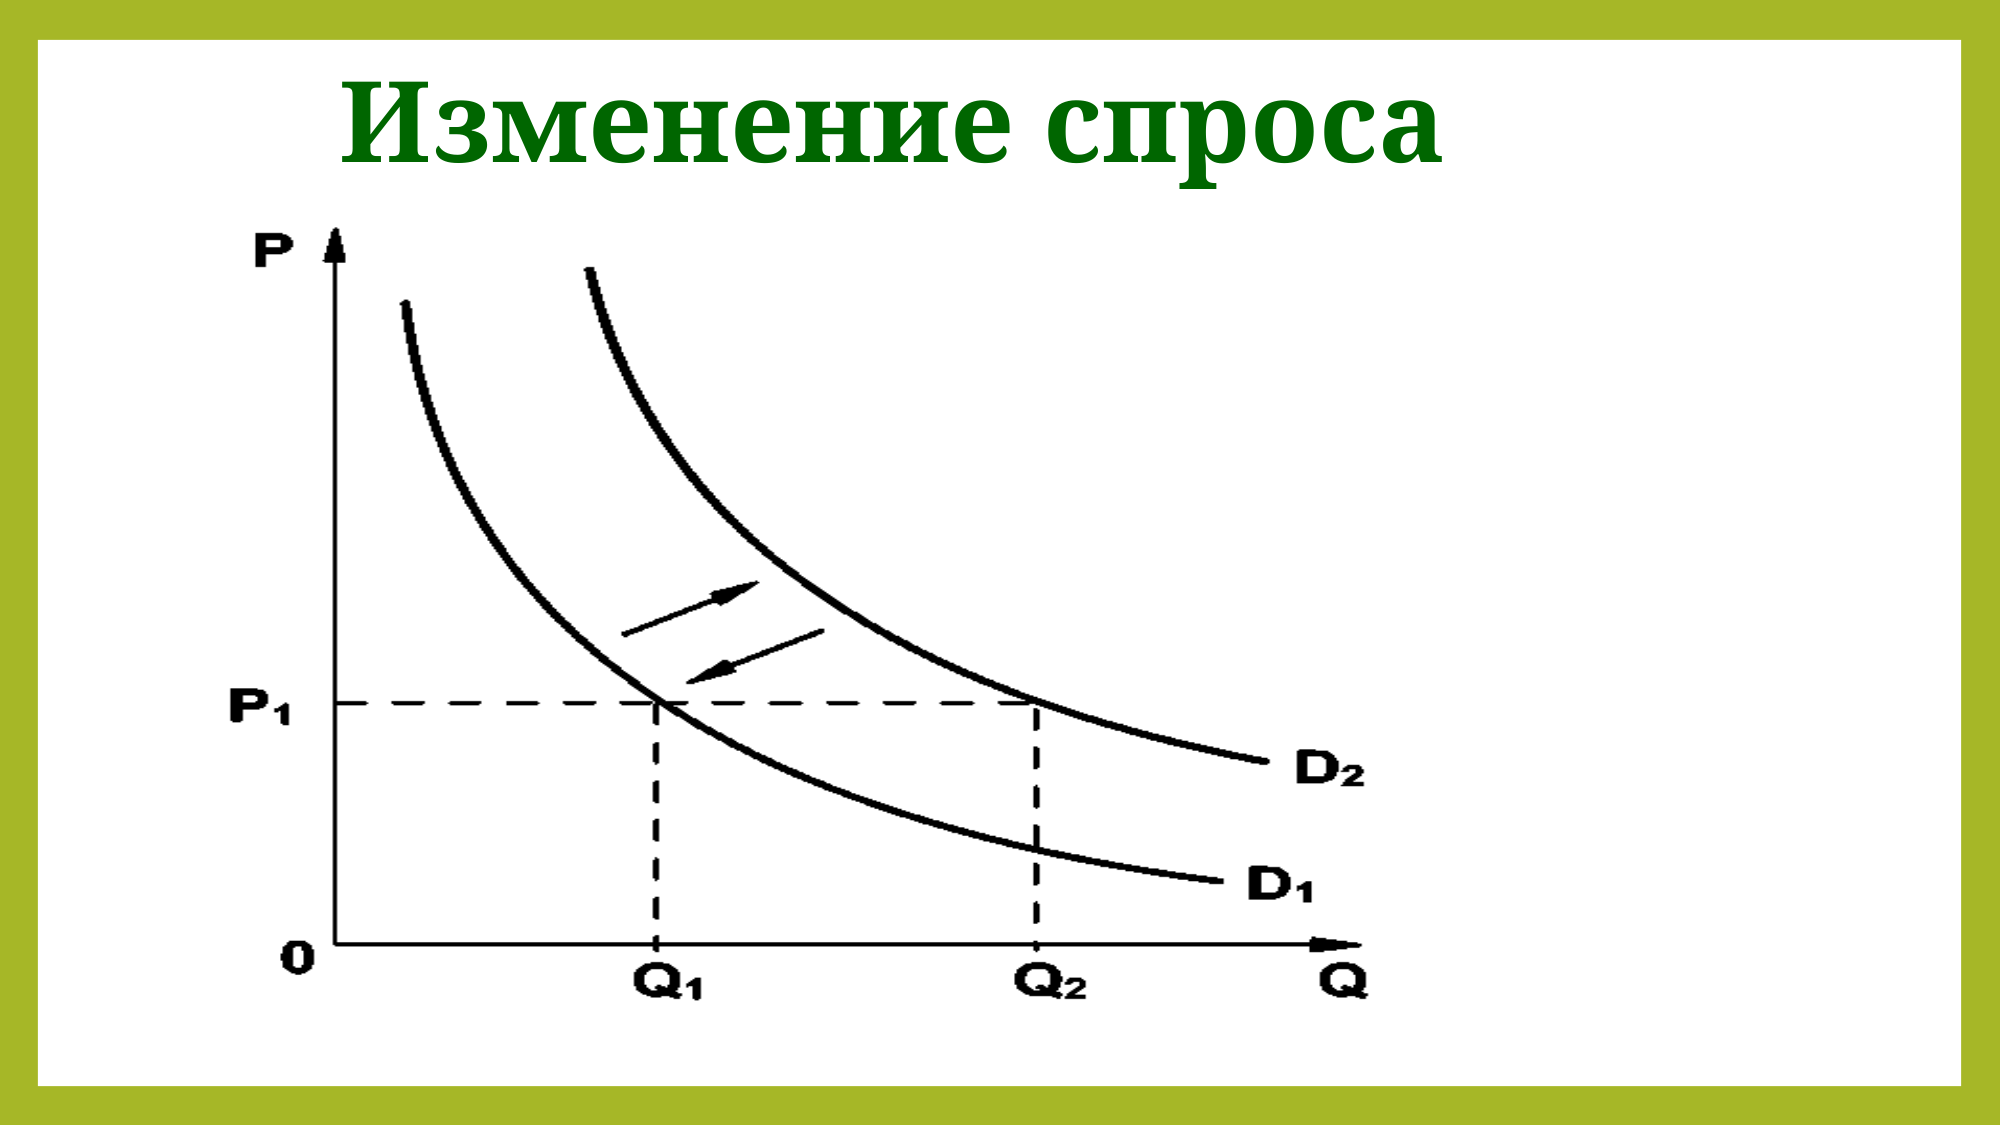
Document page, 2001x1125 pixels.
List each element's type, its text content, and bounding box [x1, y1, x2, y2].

picture [187, 219, 1402, 1019]
title Изменение спроса [324, 19, 1675, 233]
